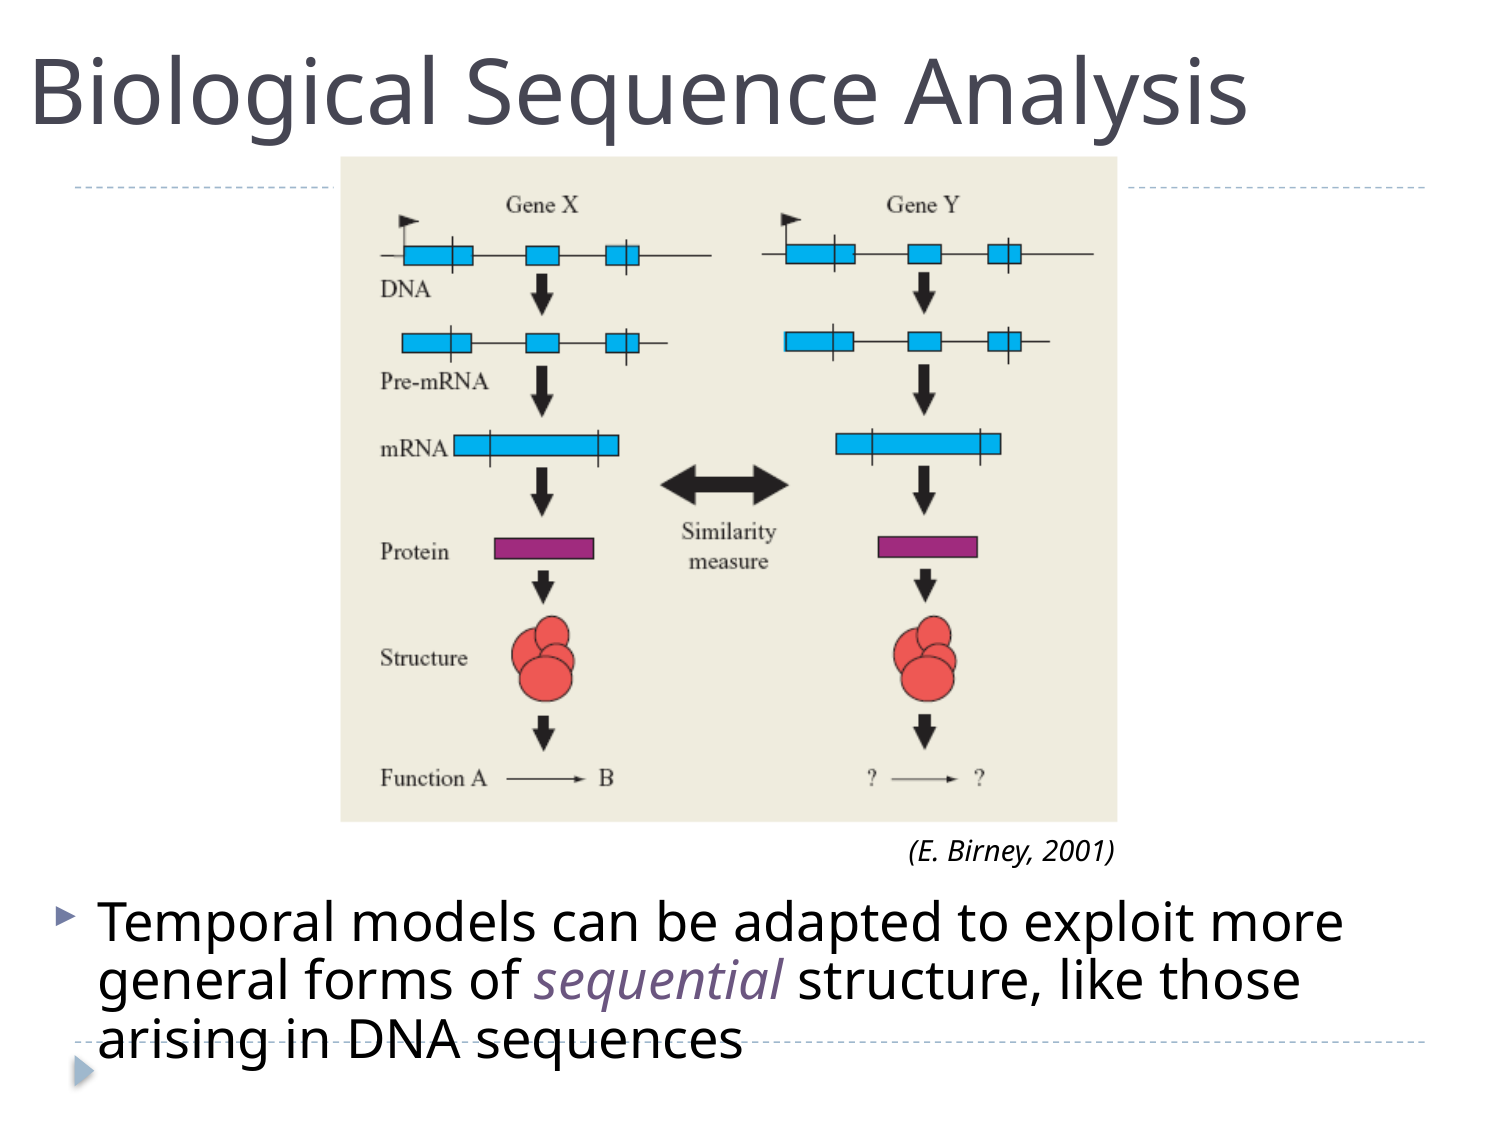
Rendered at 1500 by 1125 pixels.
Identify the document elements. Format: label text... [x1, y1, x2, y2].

picture [333, 149, 1126, 828]
text_box (E. Birney, 2001) [893, 836, 1130, 875]
list Temporal models can be adapted to exploit more general forms of sequential structure, like those arising in DNA sequences [37, 887, 1450, 1125]
title Biological Sequence Analysis [12, 24, 1488, 150]
